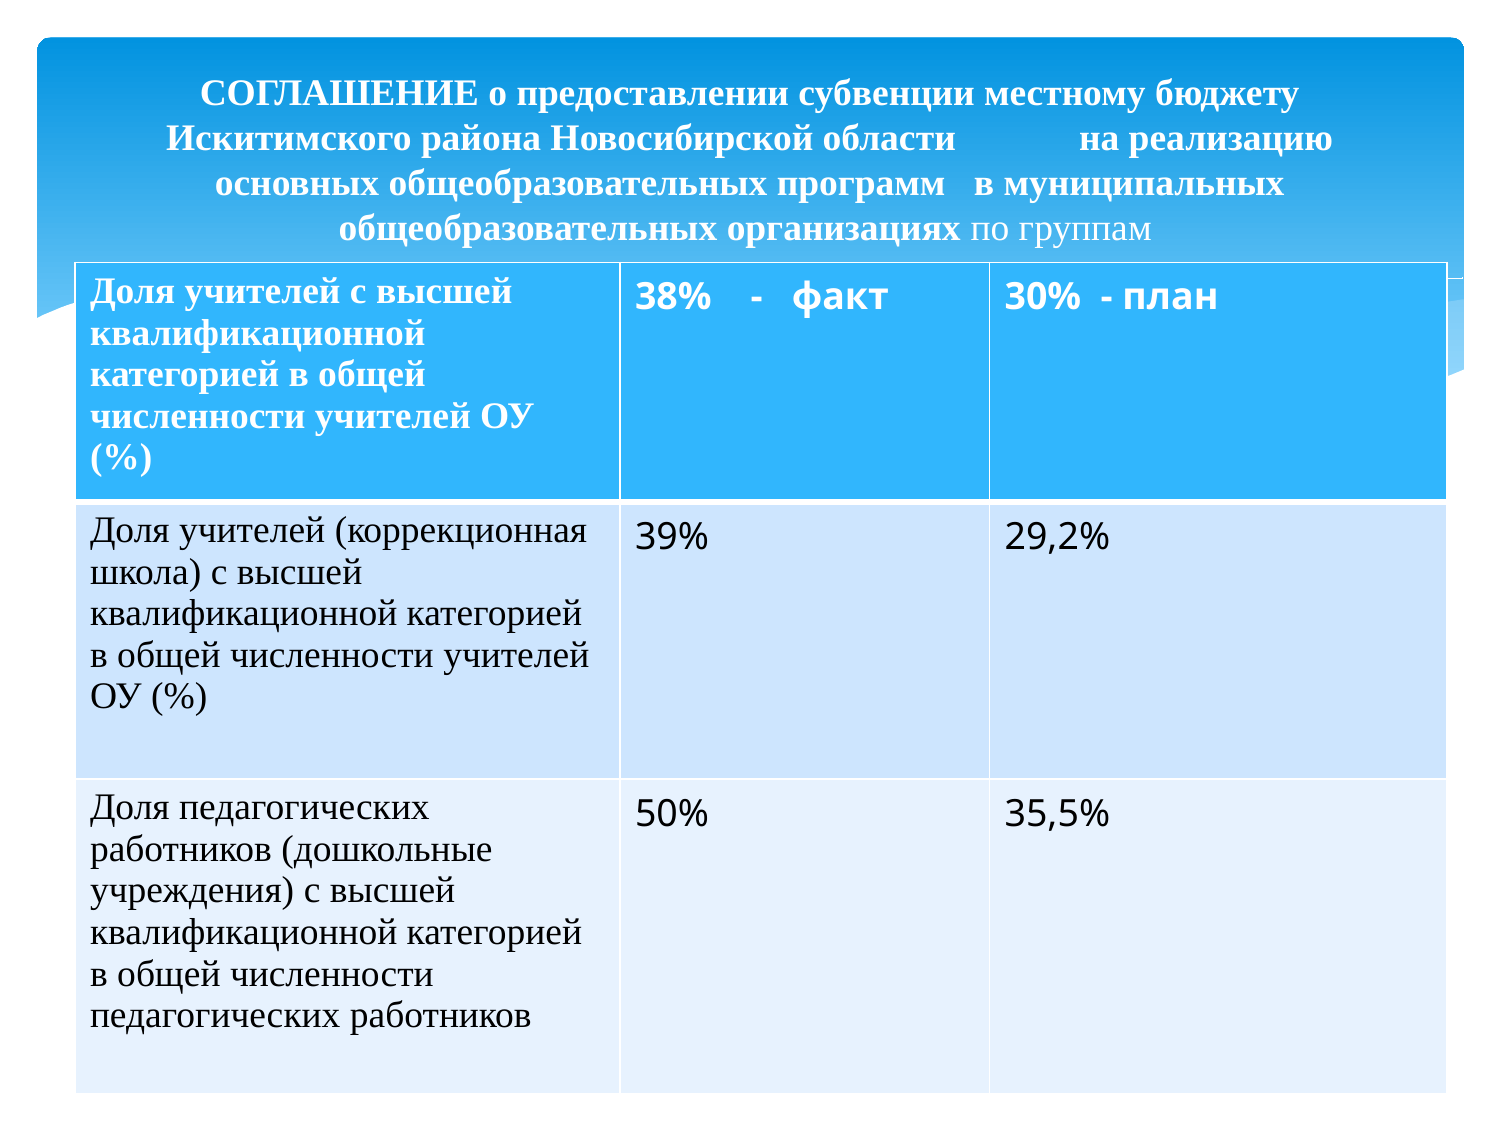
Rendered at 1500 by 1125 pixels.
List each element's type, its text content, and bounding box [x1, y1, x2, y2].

table_cell 29,2% [990, 505, 1446, 778]
table_cell 50% [621, 780, 989, 1093]
table_cell 35,5% [990, 780, 1446, 1093]
table_cell 39% [621, 505, 989, 778]
table_cell Доля учителей (коррекционная школа) с высшей квалификационной категорией в общей численности учителей ОУ (%) [76, 505, 619, 778]
title СОГЛАШЕНИЕ о предоставлении субвенции местному бюджету Искитимского района Новосибирской области на реализацию основных общеобразовательных программ в муниципальных общеобразовательных организациях по группам [75, 55, 1425, 261]
table_header 38% - факт [621, 263, 989, 499]
table_header 30% - план [990, 263, 1446, 499]
table_cell Доля педагогических работников (дошкольные учреждения) с высшей квалификационной категорией в общей численности педагогических работников [76, 780, 619, 1093]
table_header Доля учителей с высшей квалификационной категорией в общей численности учителей ОУ (%) [76, 263, 619, 499]
